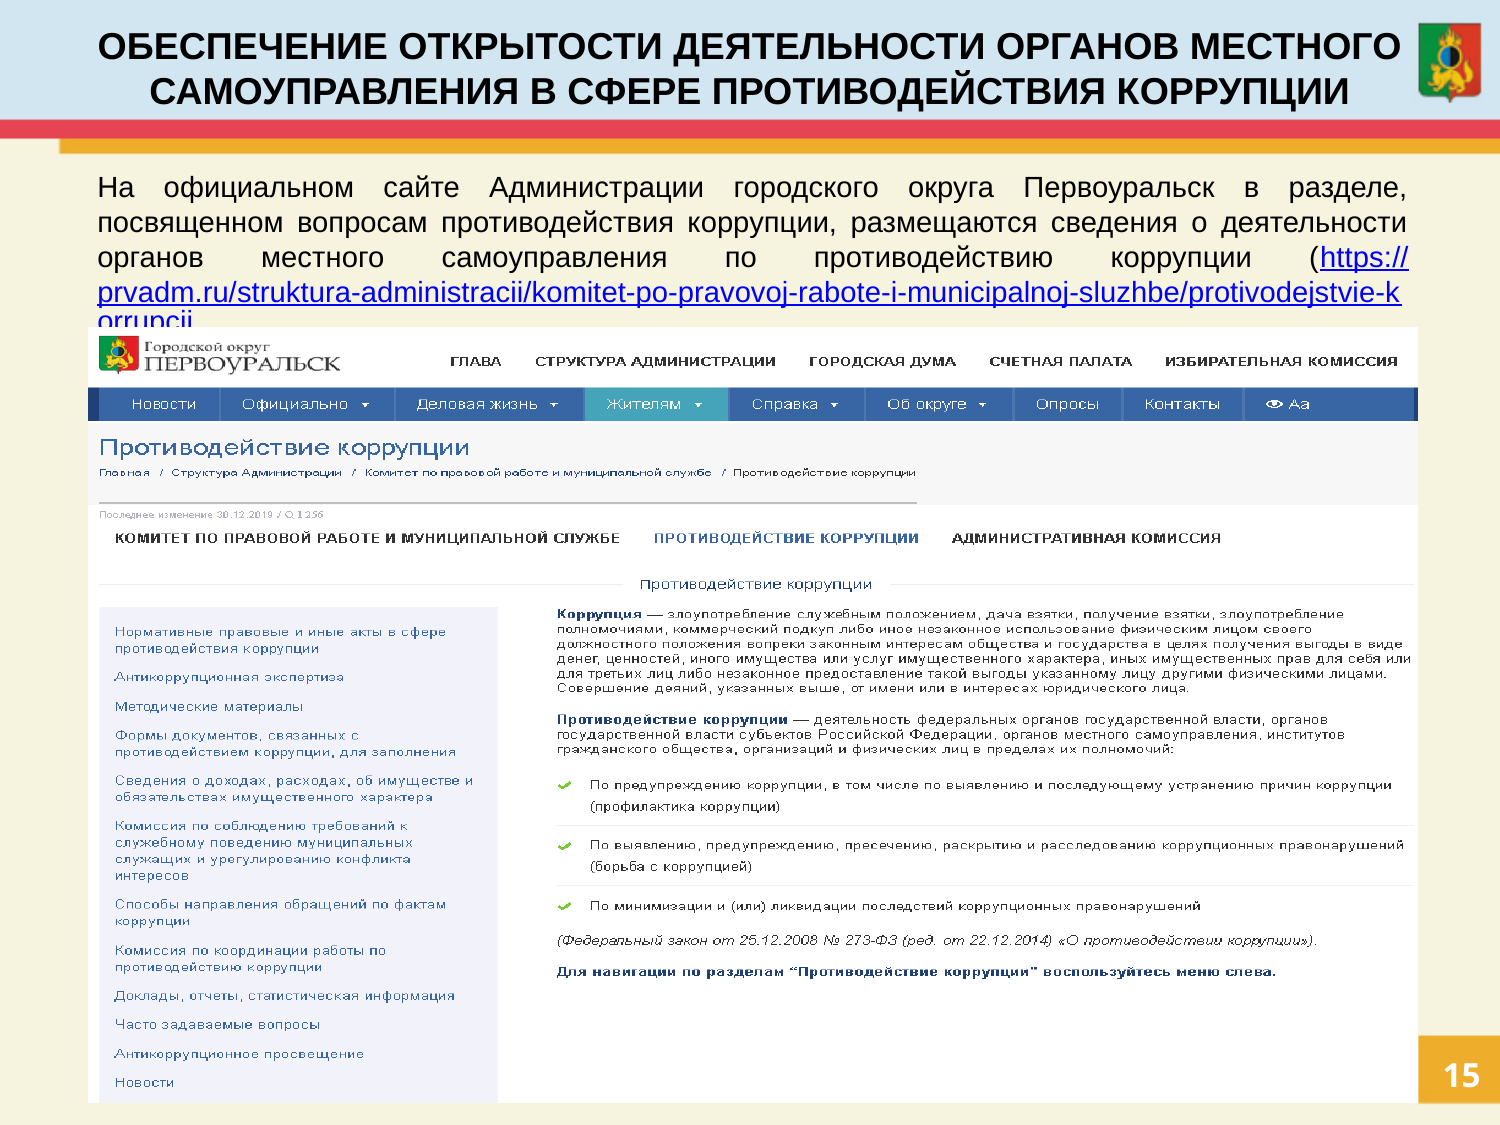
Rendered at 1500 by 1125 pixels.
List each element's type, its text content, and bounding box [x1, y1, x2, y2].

picture [0, 0, 1500, 1125]
text_box На официальном сайте Администрации городского округа Первоуральск в разделе, посвященном вопросам противодействия коррупции, размещаются сведения о деятельности органов местного самоуправления по противодействию коррупции (https://prvadm.ru/struktura-administracii/komitet-po-pravovoj-rabote-i-municipalnoj-sluzhbe/protivodejstvie-korrupcii/ [82, 160, 1424, 361]
text_box 15 [1423, 1046, 1500, 1102]
text_box ОБЕСПЕЧЕНИЕ ОТКРЫТОСТИ ДЕЯТЕЛЬНОСТИ ОРГАНОВ МЕСТНОГО САМОУПРАВЛЕНИЯ В СФЕРЕ ПРОТИВОДЕЙСТВИЯ КОРРУПЦИИ [82, 14, 1418, 120]
